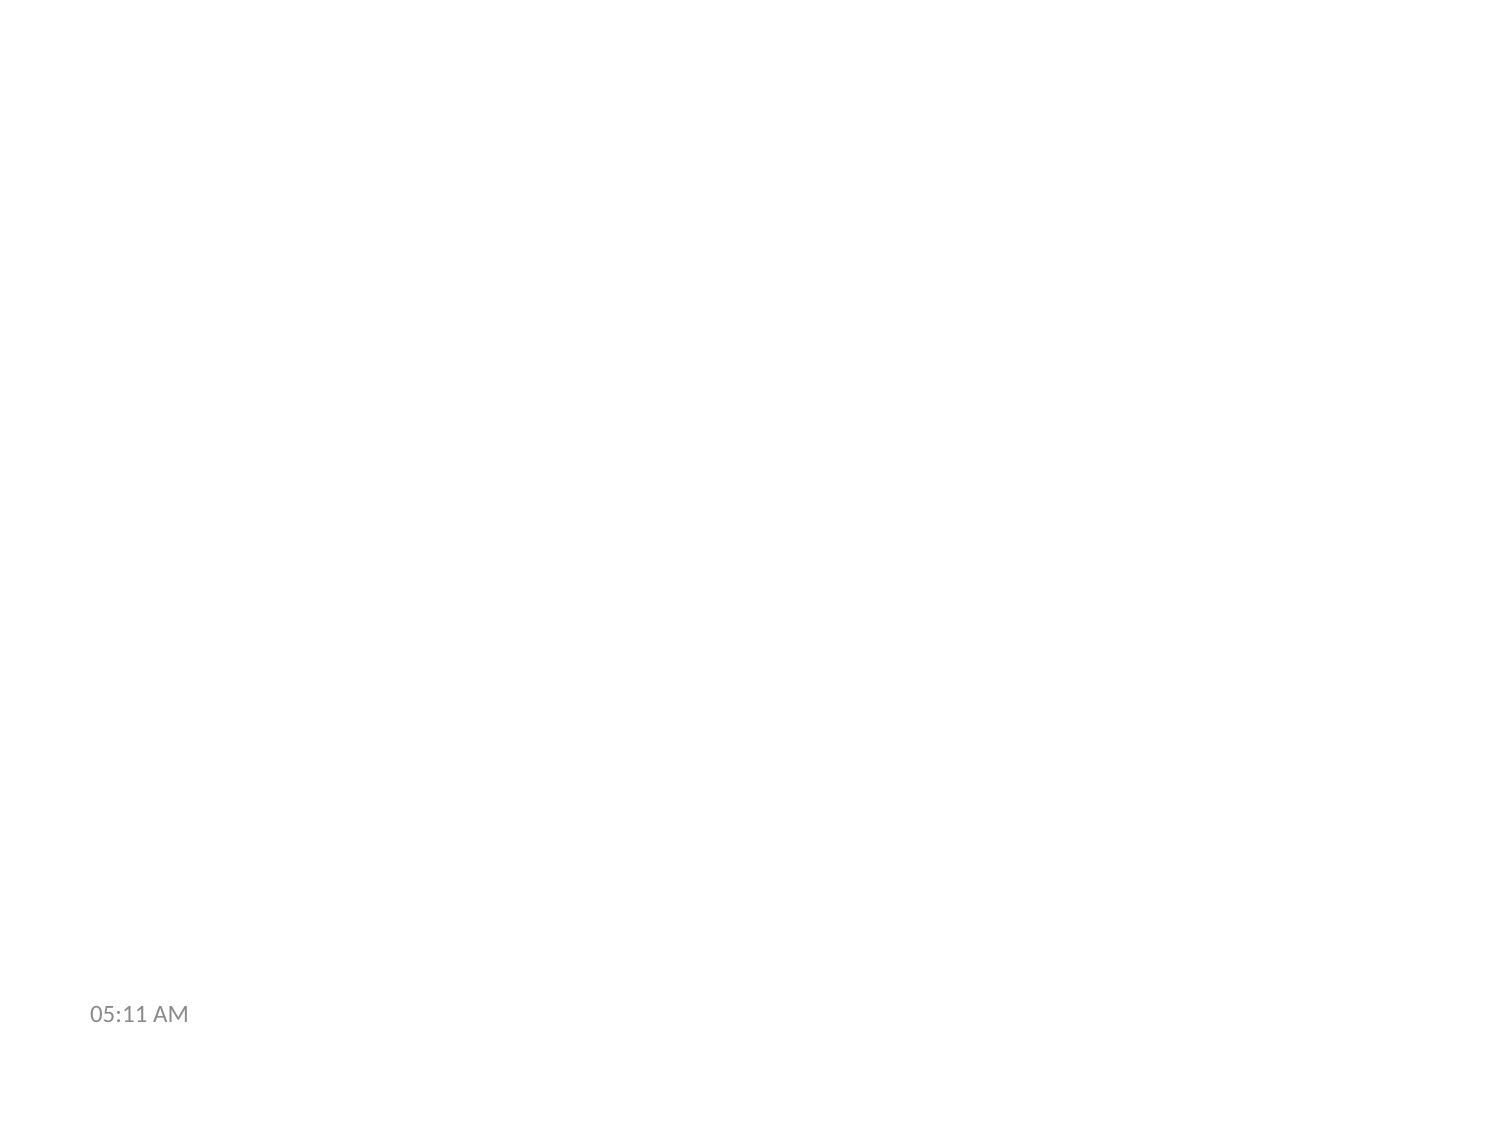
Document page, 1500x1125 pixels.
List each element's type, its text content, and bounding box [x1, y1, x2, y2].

text_box 3:35 PM [75, 982, 425, 1043]
